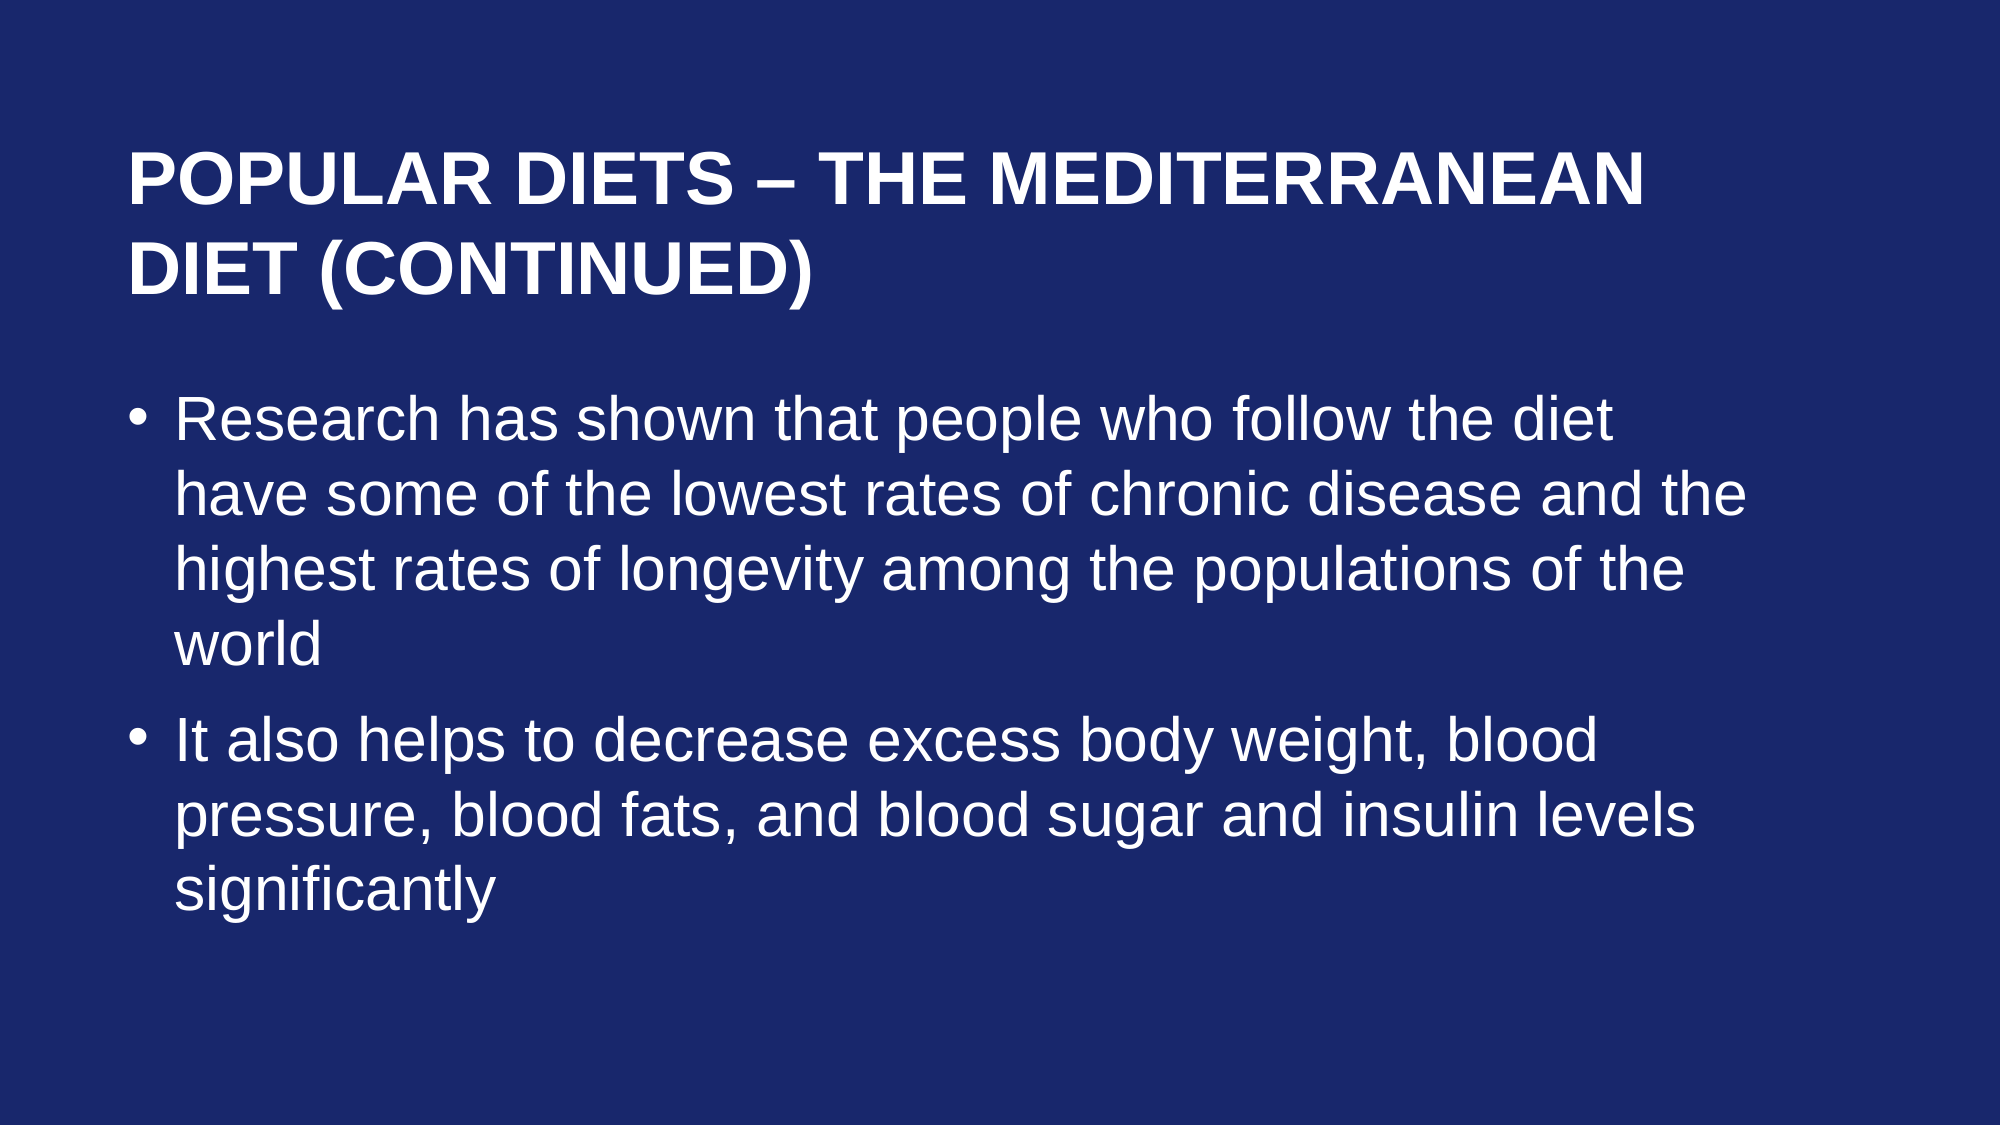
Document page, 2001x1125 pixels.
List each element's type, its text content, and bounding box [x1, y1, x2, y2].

list Research has shown that people who follow the diet have some of the lowest rates of chronic disease and the highest rates of longevity among the populations of the world It also helps to decrease excess body weight, blood pressure, blood fats, and blood sugar and insulin levels significantly [112, 351, 1775, 950]
title Popular Diets – The Mediterranean Diet (Continued) [112, 99, 1775, 339]
